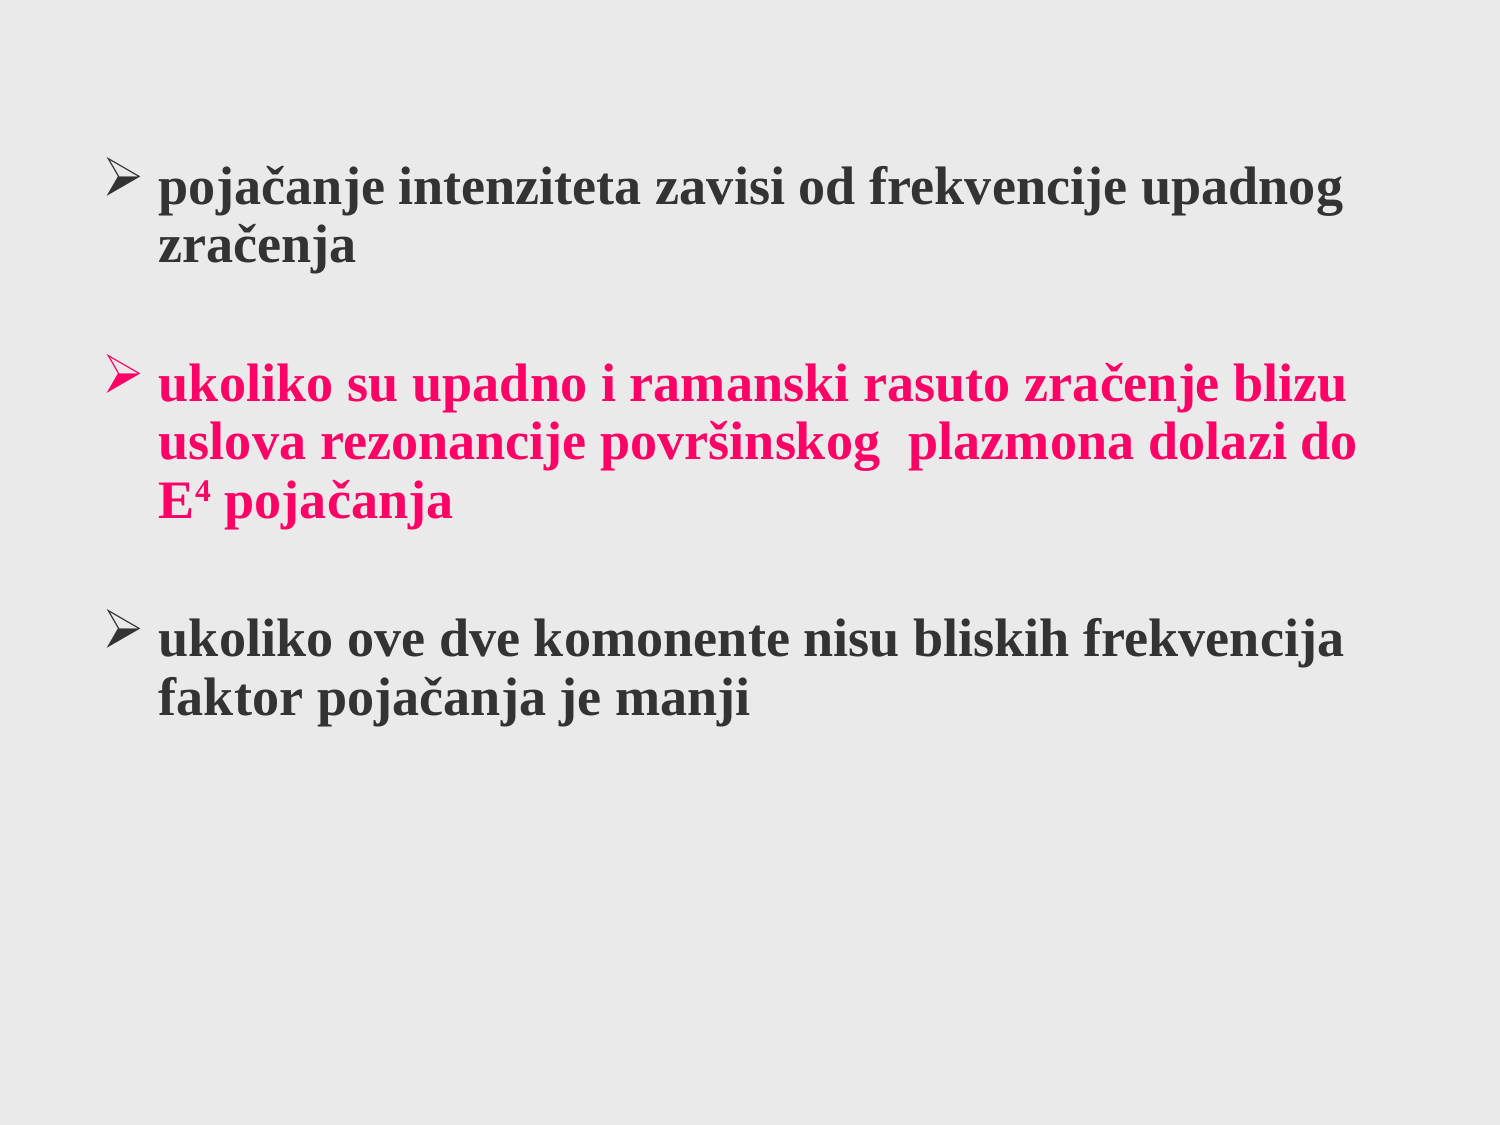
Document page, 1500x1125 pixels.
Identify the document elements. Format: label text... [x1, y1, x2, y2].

list pojačanje intenziteta zavisi od frekvencije upadnog zračenja ukoliko su upadno i ramanski rasuto zračenje blizu uslova rezonancije površinskog plazmona dolazi do E4 pojačanja ukoliko ove dve komonente nisu bliskih frekvencija faktor pojačanja je manji [87, 149, 1438, 788]
